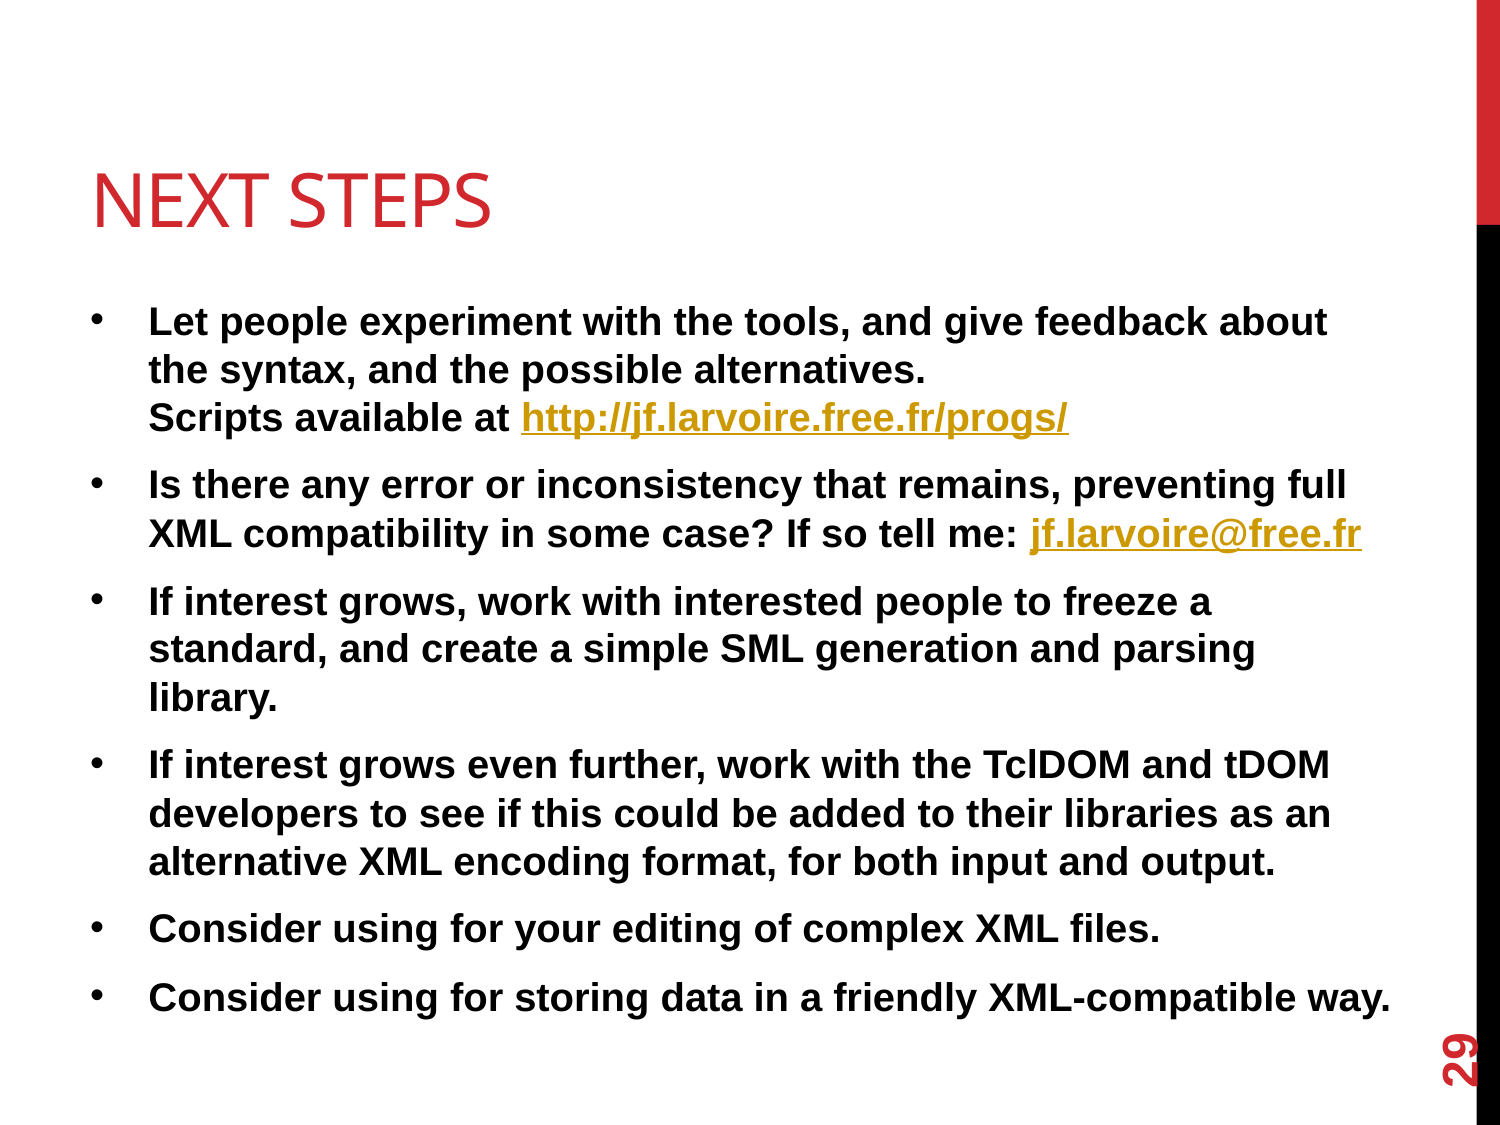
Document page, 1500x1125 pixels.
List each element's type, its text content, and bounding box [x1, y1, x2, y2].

list Let people experiment with the tools, and give feedback about the syntax, and the possible alternatives. Scripts available at http://jf.larvoire.free.fr/progs/ Is there any error or inconsistency that remains, preventing full XML compatibility in some case? If so tell me: jf.larvoire@free.fr If interest grows, work with interested people to freeze a standard, and create a simple SML generation and parsing library. If interest grows even further, work with the TclDOM and tDOM developers to see if this could be added to their libraries as an alternative XML encoding format, for both input and output. Consider using for your editing of complex XML files. Consider using for storing data in a friendly XML-compatible way. [75, 287, 1413, 1100]
slide_number 29 [1427, 887, 1488, 1104]
title Next Steps [75, 25, 1025, 250]
